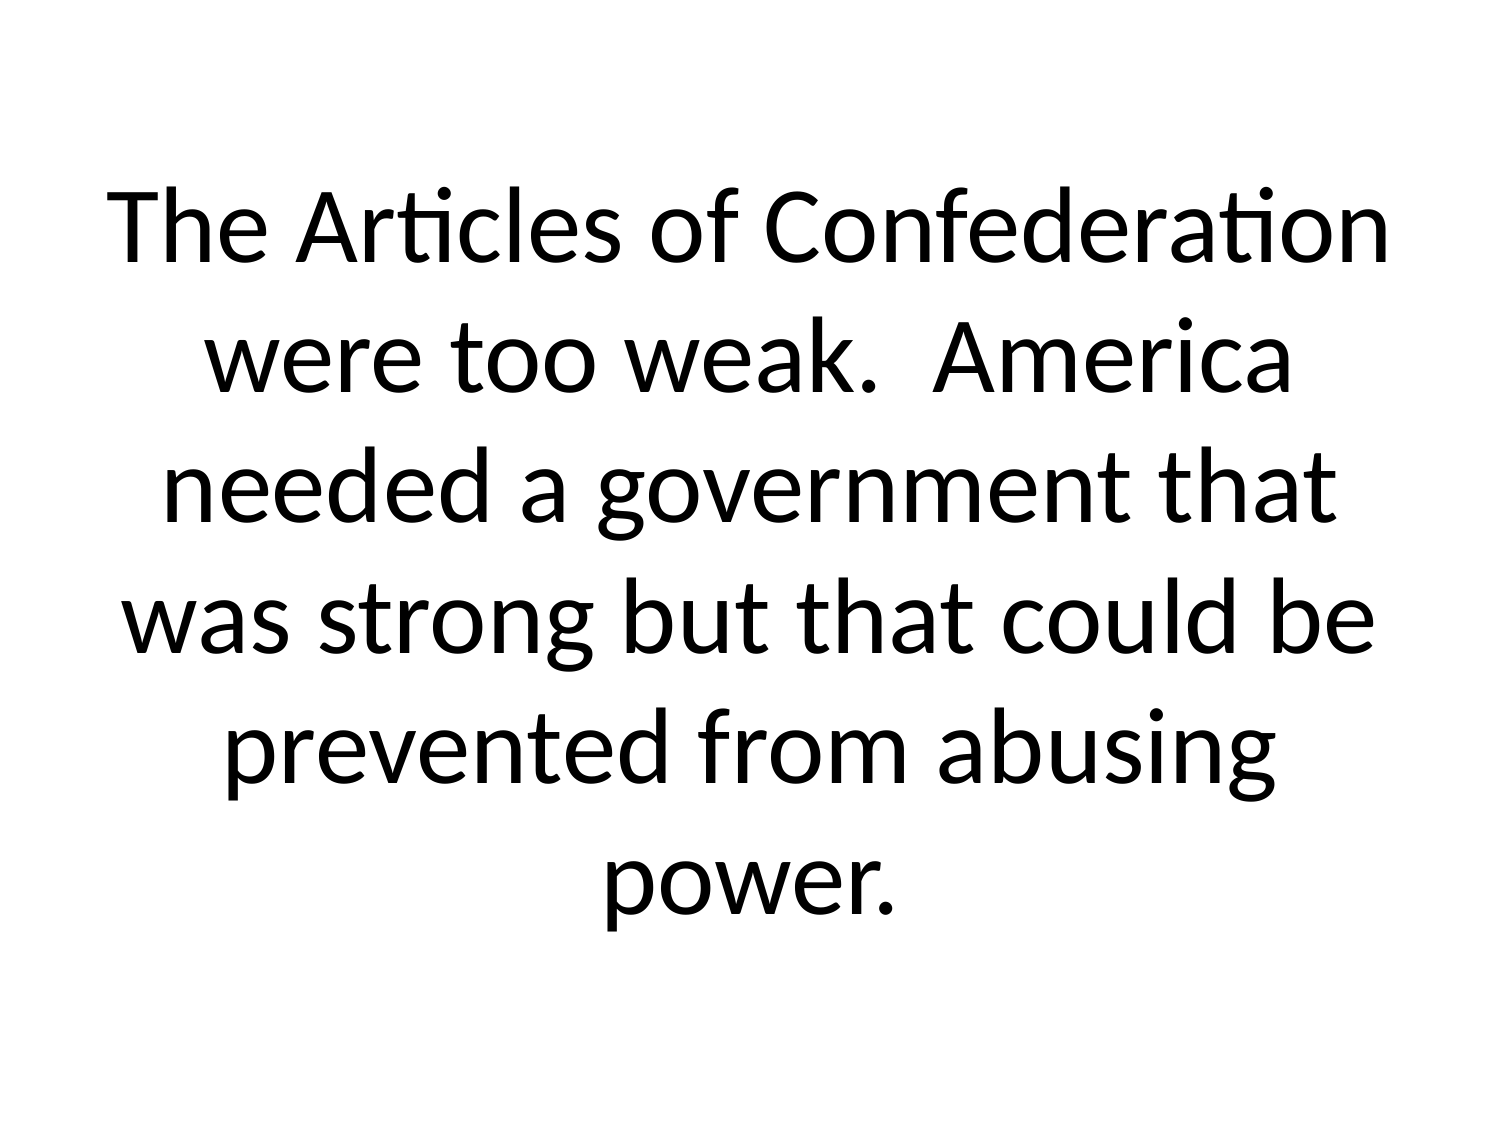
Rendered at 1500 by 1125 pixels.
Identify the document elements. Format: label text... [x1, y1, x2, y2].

title The Articles of Confederation were too weak. America needed a government that was strong but that could be prevented from abusing power. [75, 140, 1425, 949]
